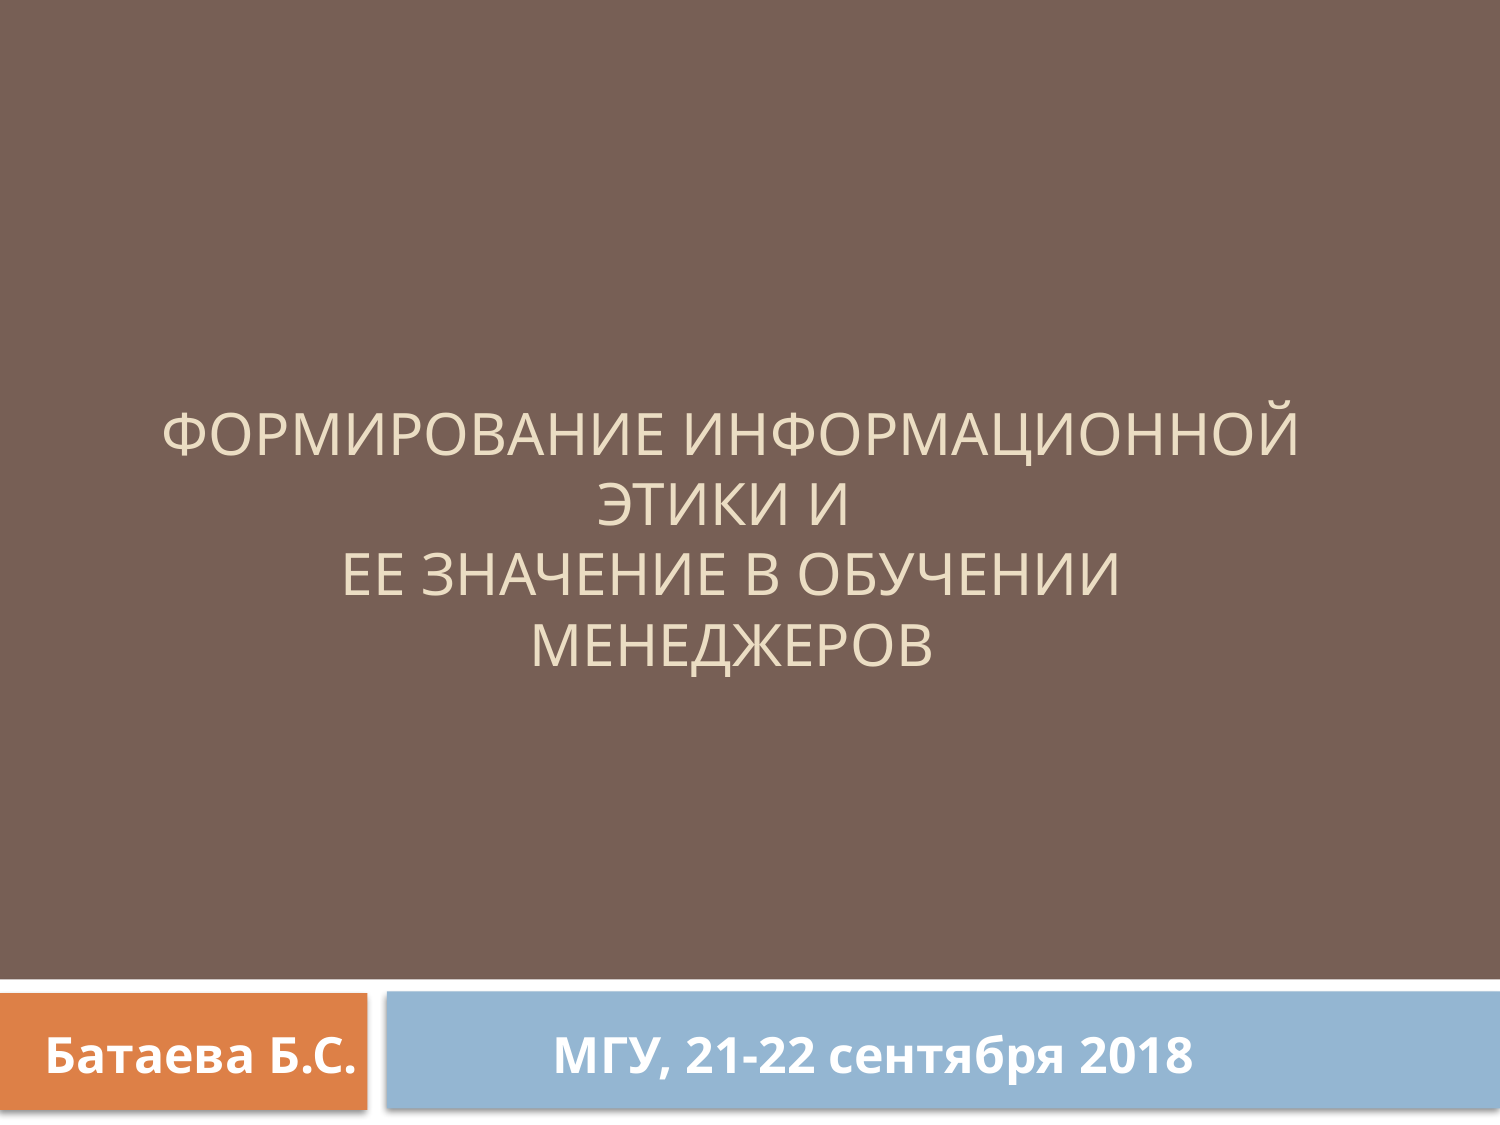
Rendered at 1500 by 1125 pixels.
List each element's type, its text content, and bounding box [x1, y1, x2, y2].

title ФОРМИРОВАНИЕ ИНФОРМАЦИОННОЙ ЭТИКИ И ЕЕ ЗНАЧЕНИЕ В ОБУЧЕНИИ МЕНЕДЖЕРОВ [123, 385, 1341, 686]
subtitle Батаева Б.С. МГУ, 21-22 сентября 2018 [29, 1015, 1283, 1125]
